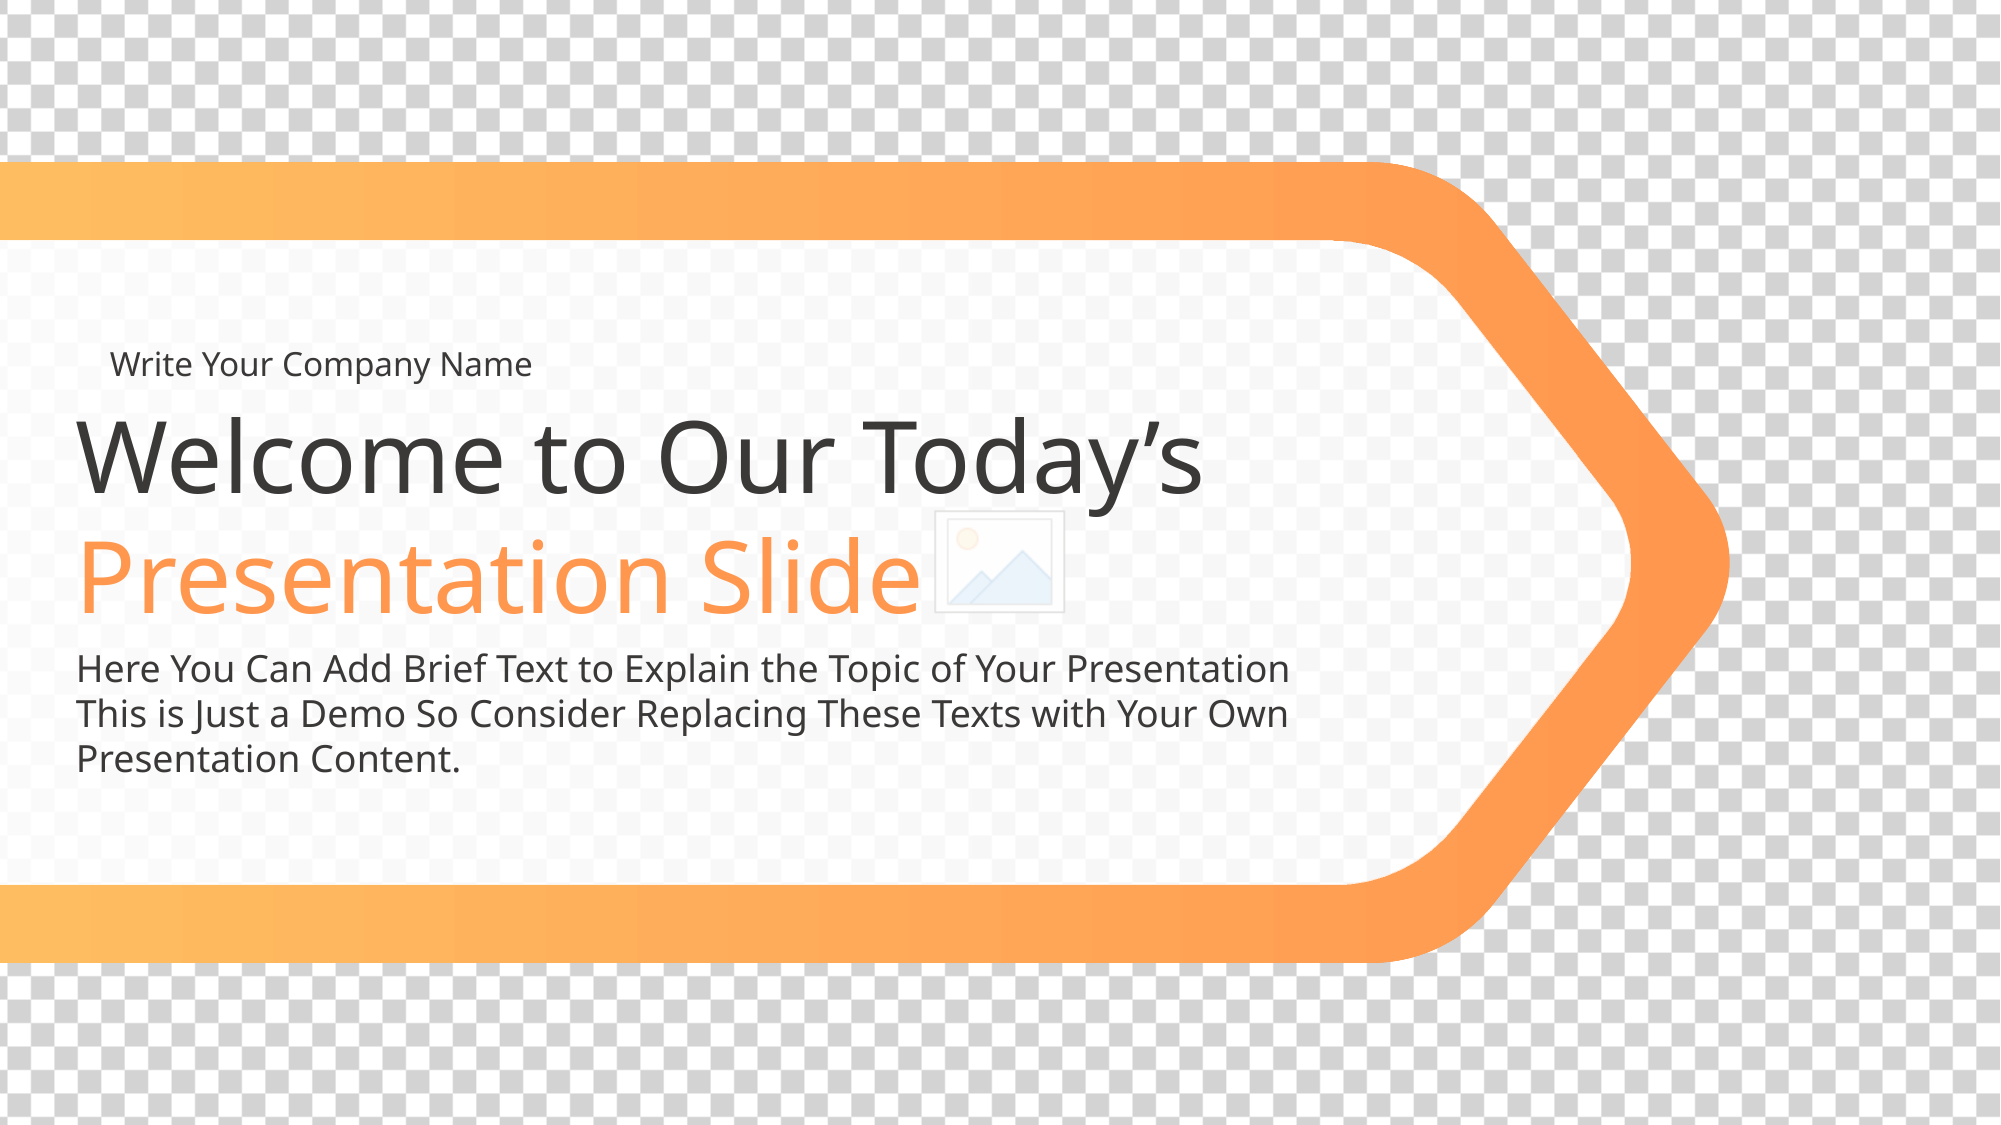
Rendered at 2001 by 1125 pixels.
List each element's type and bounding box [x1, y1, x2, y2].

text_box [0, 162, 1730, 963]
picture [0, 0, 2000, 1125]
